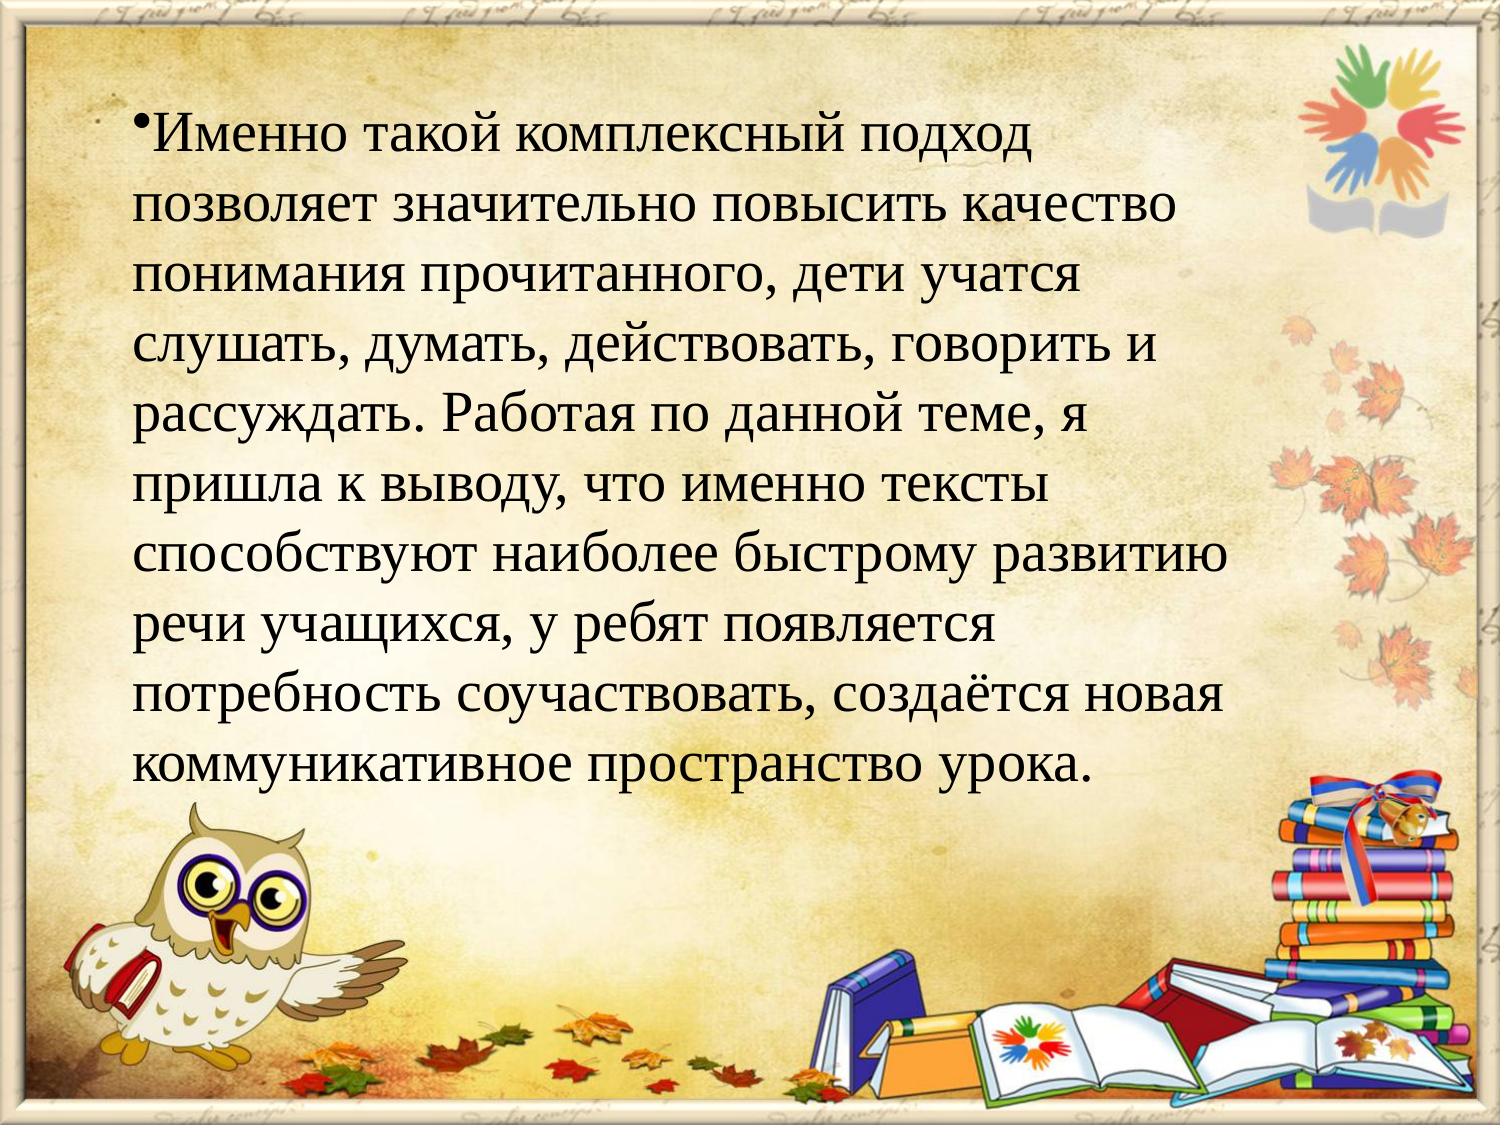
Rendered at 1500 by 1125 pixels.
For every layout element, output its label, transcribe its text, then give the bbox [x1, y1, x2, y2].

text_box Именно такой комплексный подход позволяет значительно повысить качество понимания прочитанного, дети учатся слушать, думать, действовать, говорить и рассуждать. Работая по данной теме, я пришла к выводу, что именно тексты способствуют наиболее быстрому развитию речи учащихся, у ребят появляется потребность соучаствовать, создаётся новая коммуникативное пространство урока. [117, 85, 1266, 801]
picture [0, 0, 1500, 1125]
